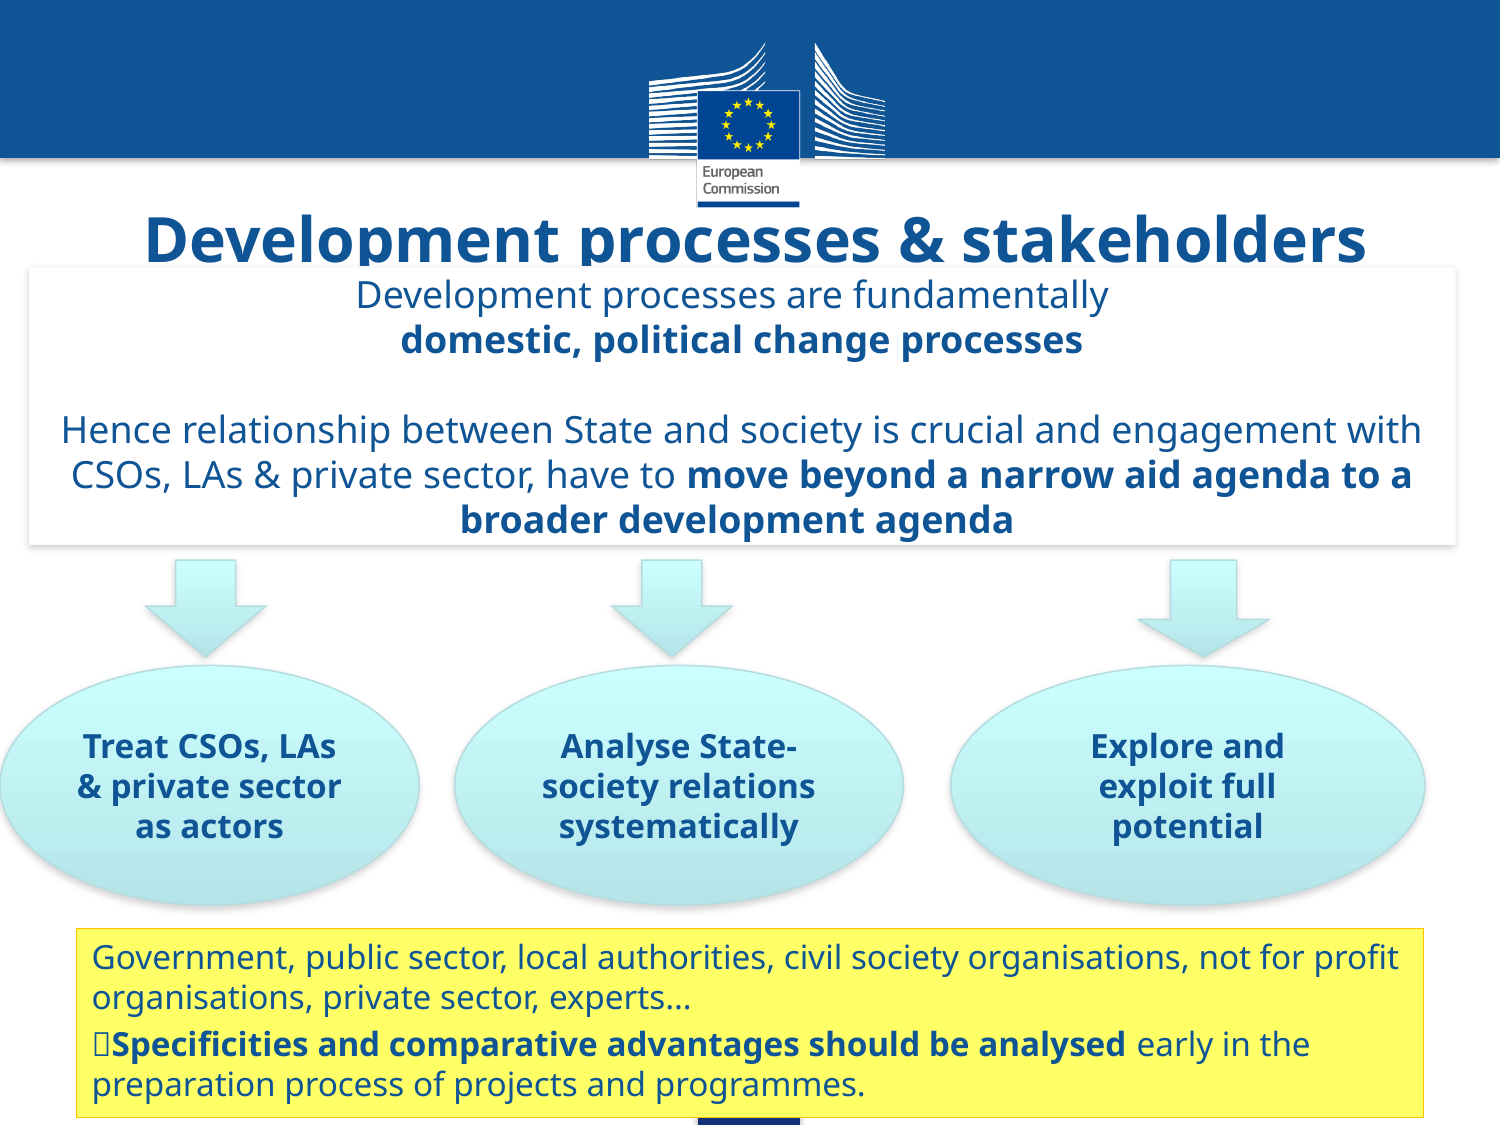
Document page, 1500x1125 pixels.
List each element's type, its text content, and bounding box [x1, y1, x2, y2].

text_box Explore and exploit full potential [950, 665, 1425, 906]
text_box Treat CSOs, LAs & private sector as actors [0, 665, 420, 906]
title Development processes & stakeholders [0, 160, 1500, 315]
text_box Development processes are fundamentally domestic, political change processes Hence relationship between State and society is crucial and engagement with CSOs, LAs & private sector, have to move beyond a narrow aid agenda to a broader development agenda [29, 267, 1456, 545]
text_box [611, 560, 732, 657]
list Government, public sector, local authorities, civil society organisations, not for profit organisations, private sector, experts… Specificities and comparative advantages should be analysed early in the preparation process of projects and programmes. [76, 928, 1424, 1118]
text_box [1137, 560, 1270, 657]
picture [649, 42, 885, 160]
text_box [145, 560, 266, 657]
text_box Analyse State-society relations systematically [454, 665, 904, 906]
